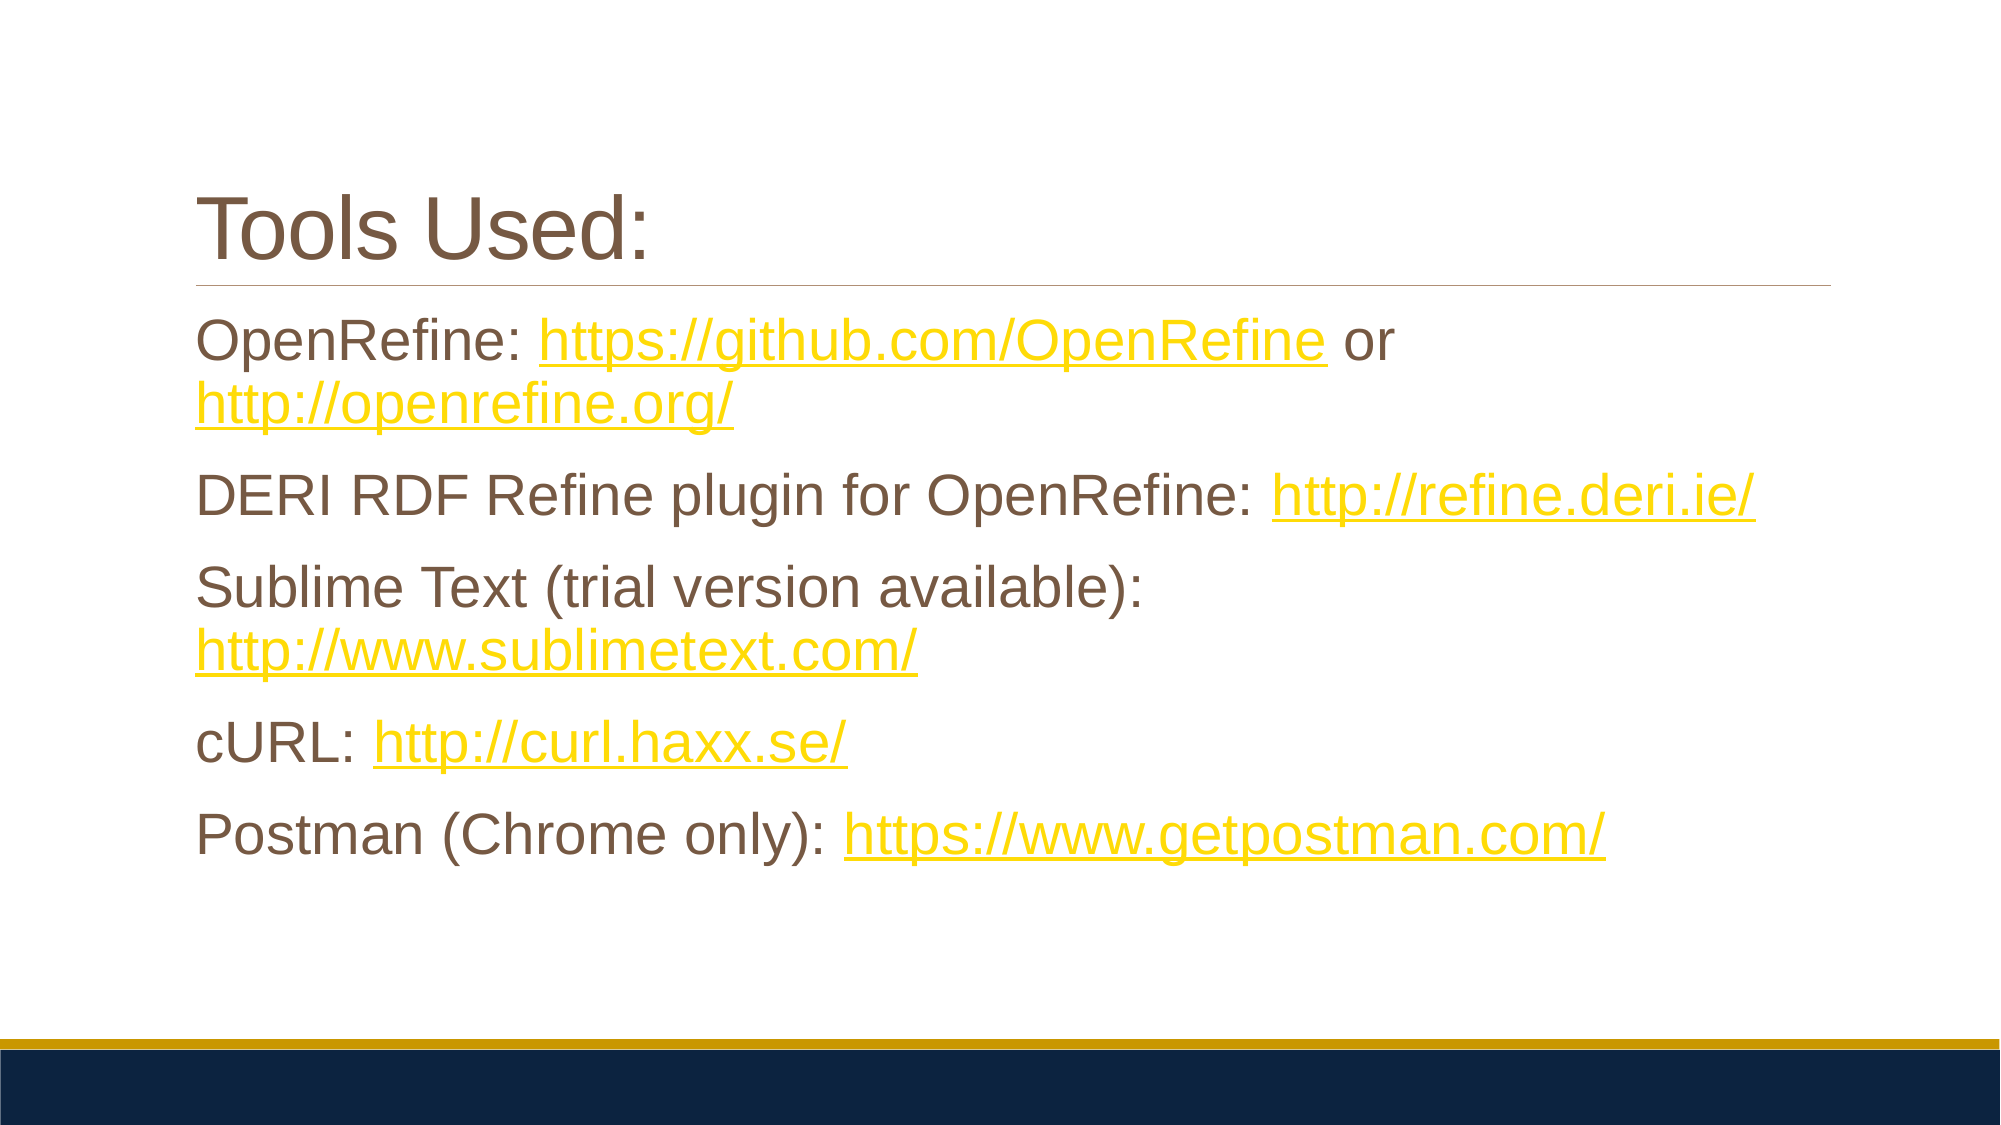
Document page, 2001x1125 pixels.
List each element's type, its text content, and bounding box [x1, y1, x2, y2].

title Tools Used: [180, 47, 1830, 285]
list OpenRefine: https://github.com/OpenRefine or http://openrefine.org/ DERI RDF Refine plugin for OpenRefine: http://refine.deri.ie/ Sublime Text (trial version available): http://www.sublimetext.com/ cURL: http://curl.haxx.se/ Postman (Chrome only): https://www.getpostman.com/ [180, 302, 1830, 963]
